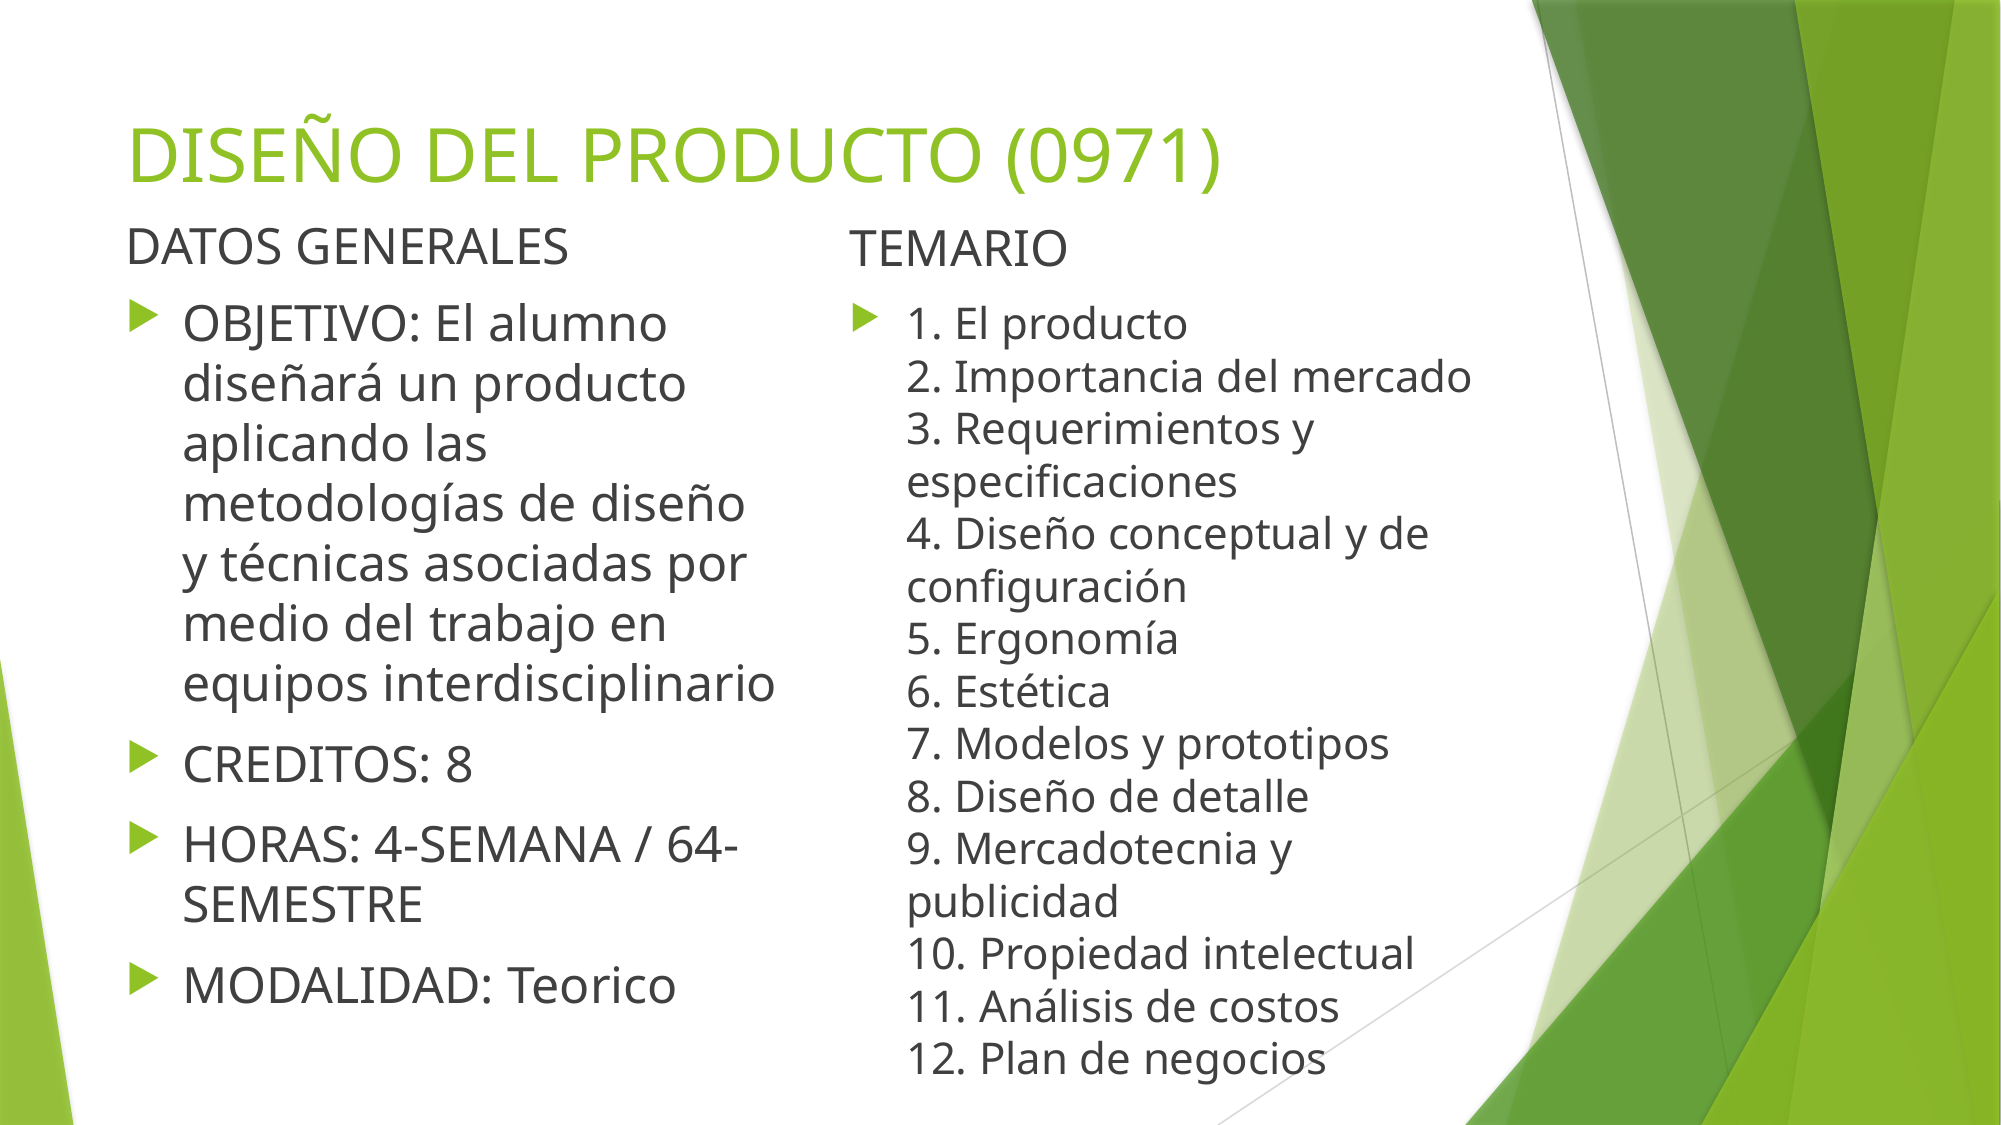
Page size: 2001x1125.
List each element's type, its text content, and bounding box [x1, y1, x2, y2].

list 1. El producto 2. Importancia del mercado 3. Requerimientos y especificaciones 4. Diseño conceptual y de configuración 5. Ergonomía 6. Estética 7. Modelos y prototipos 8. Diseño de detalle 9. Mercadotecnia y publicidad 10. Propiedad intelectual 11. Análisis de costos 12. Plan de negocios [834, 288, 1522, 1100]
list OBJETIVO: El alumno diseñará un producto aplicando las metodologías de diseño y técnicas asociadas por medio del trabajo en equipos interdisciplinario CREDITOS: 8 HORAS: 4-SEMANA / 64-SEMESTRE MODALIDAD: Teorico [110, 283, 798, 1100]
title DISEÑO DEL PRODUCTO (0971) [111, 99, 1522, 211]
list DATOS GENERALES [110, 188, 798, 283]
list TEMARIO [834, 214, 1522, 285]
